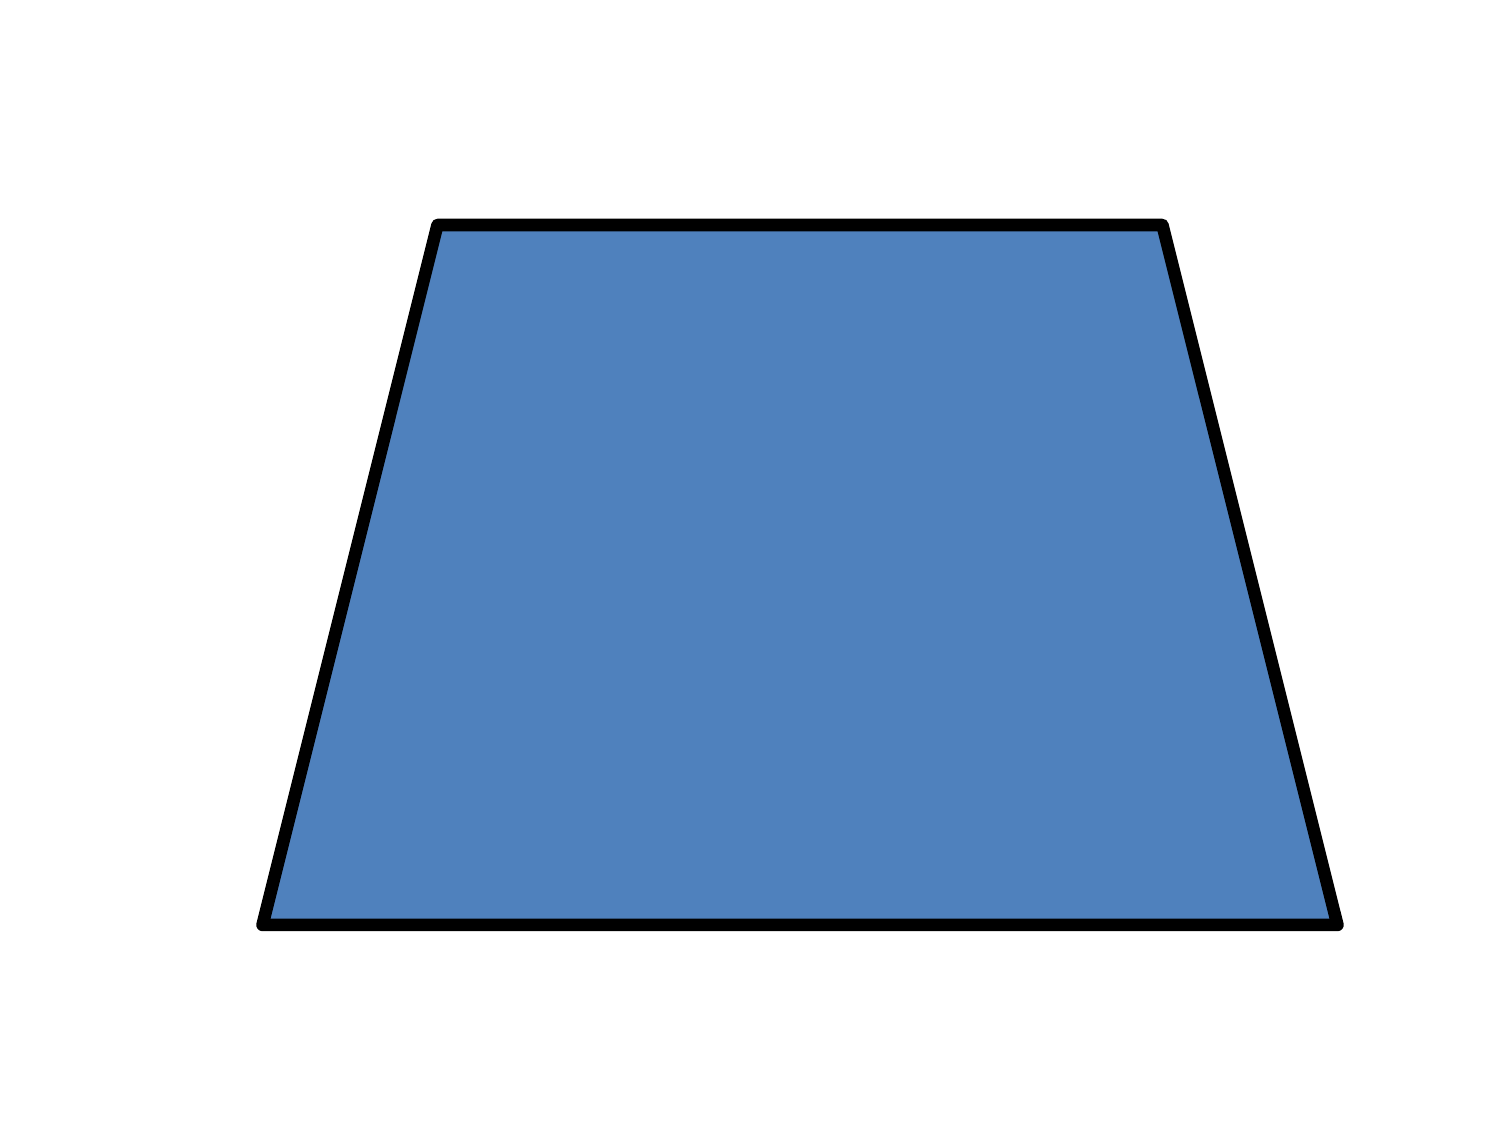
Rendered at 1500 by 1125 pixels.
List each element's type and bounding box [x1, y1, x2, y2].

text_box [260, 222, 1340, 928]
